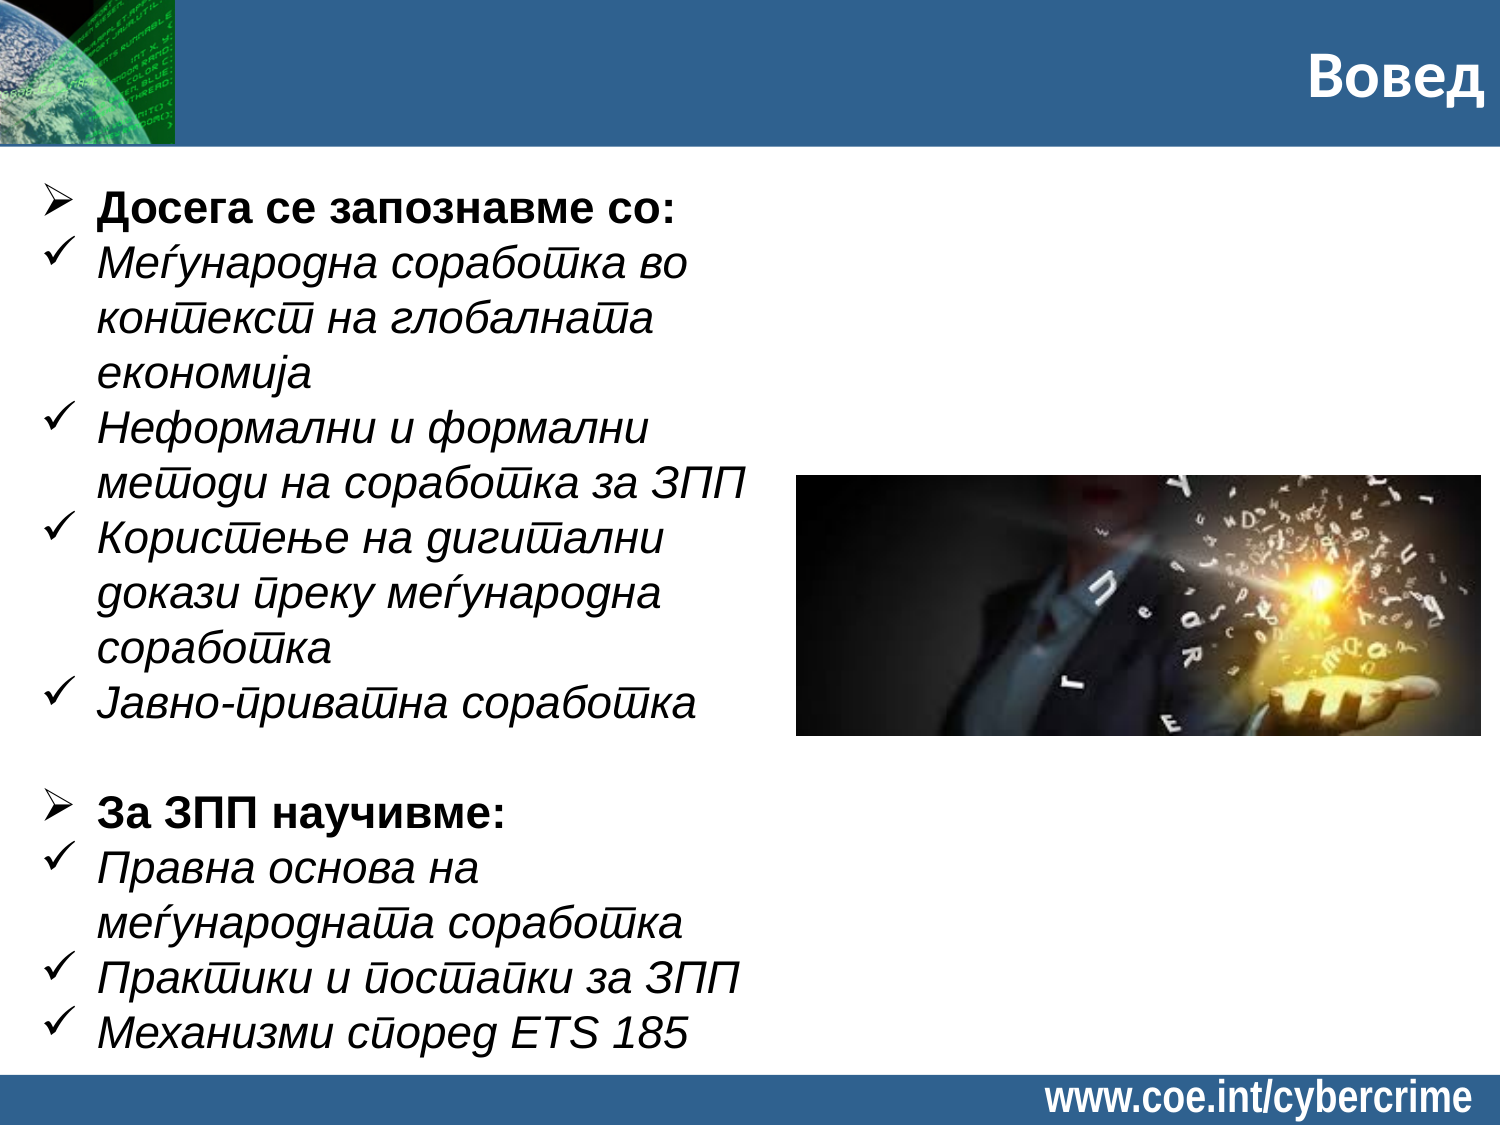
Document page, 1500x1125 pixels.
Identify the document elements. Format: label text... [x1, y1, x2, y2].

picture [796, 475, 1481, 737]
picture [0, 0, 175, 144]
text_box [0, 1073, 1030, 1125]
text_box www.coe.int/cybercrime [1030, 1059, 1500, 1125]
text_box Досега се запознавме со: Меѓународна соработка во контекст на глобалната економија Неформални и формални методи на соработка за ЗПП Користење на дигитални докази преку меѓународна соработка Јавно-приватна соработка За ЗПП научивме: Правна основа на меѓународната соработка Практики и постапки за ЗПП Механизми според ETS 185 [25, 170, 797, 1121]
text_box Вовед [177, 0, 1500, 149]
